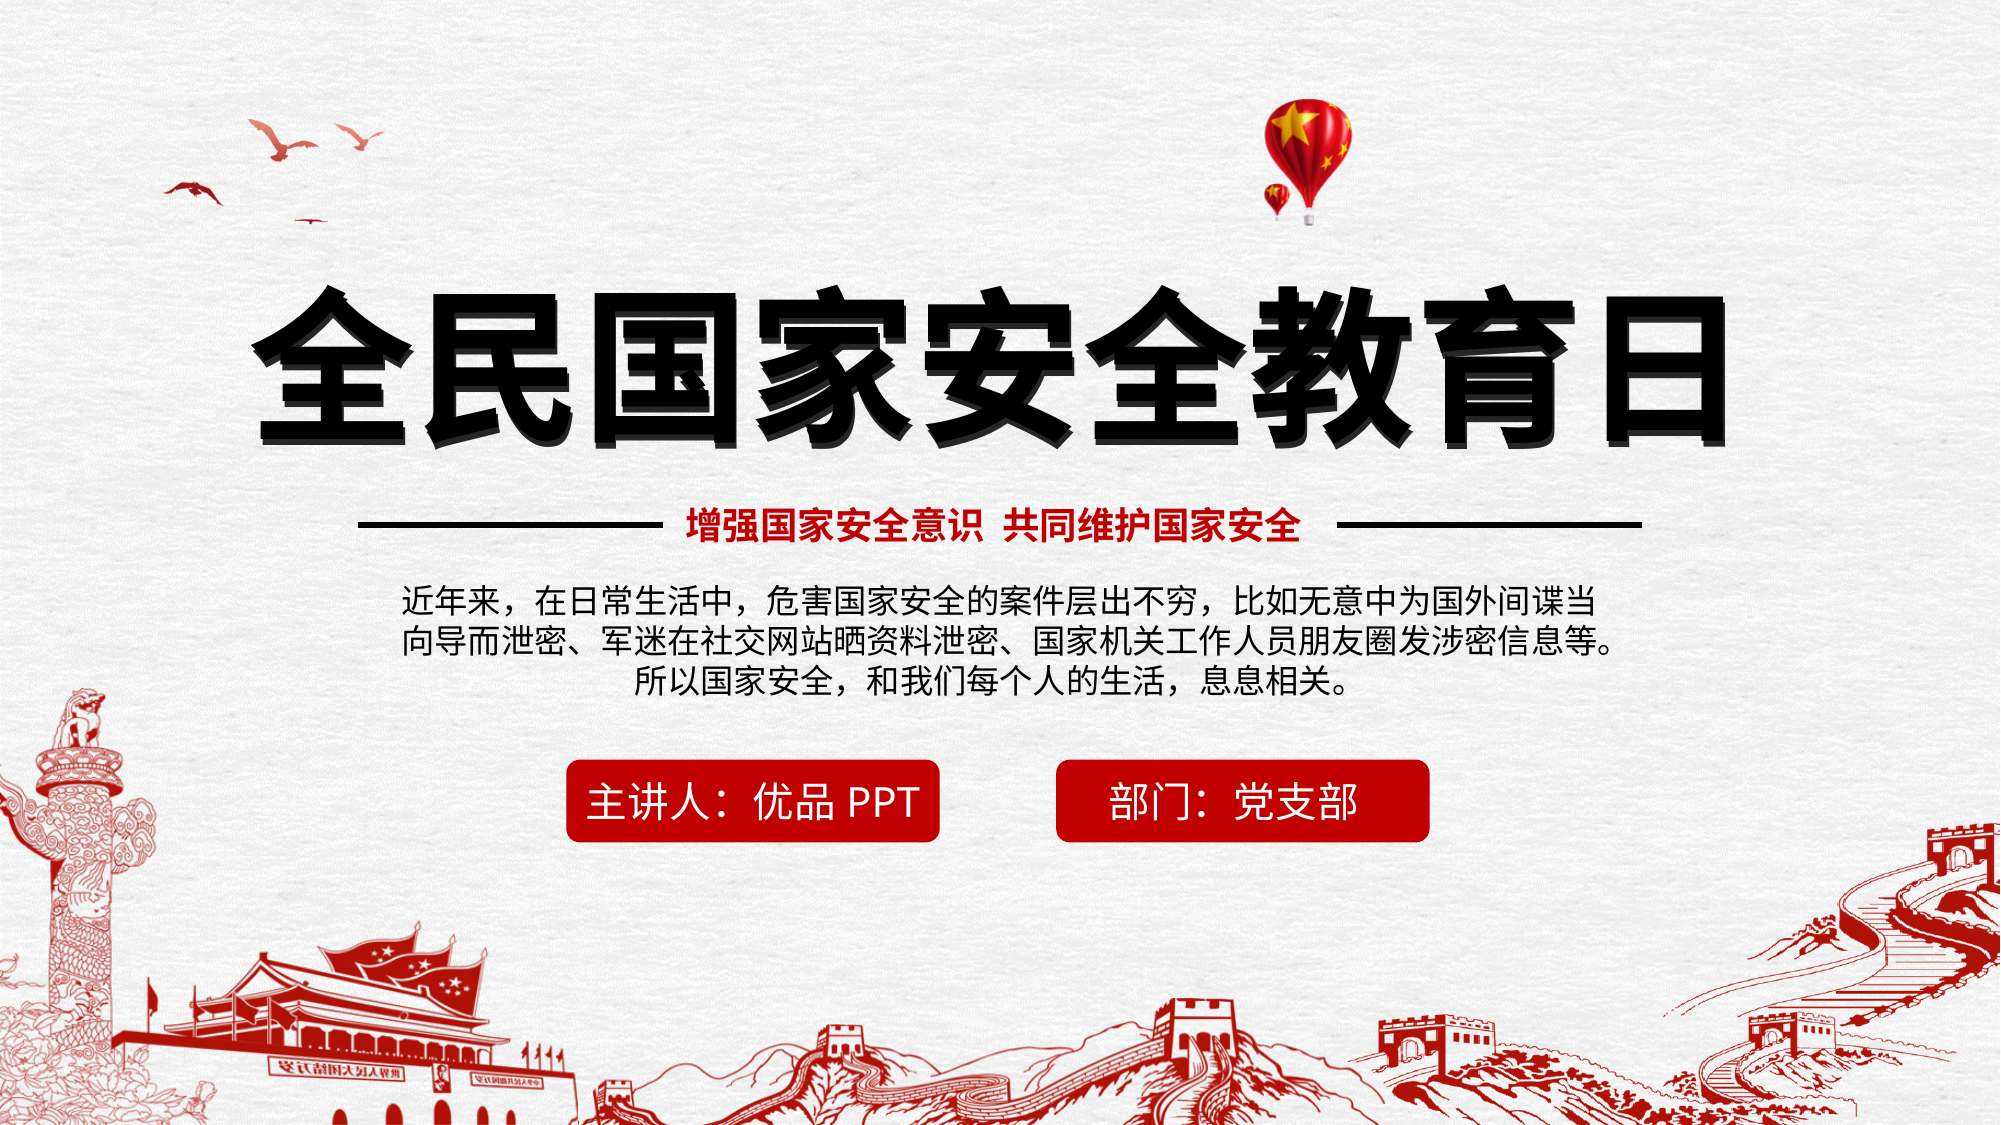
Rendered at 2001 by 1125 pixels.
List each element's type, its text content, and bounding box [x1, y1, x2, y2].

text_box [358, 494, 1642, 556]
text_box 主讲人：优品PPT [565, 758, 941, 844]
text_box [219, 253, 1781, 477]
text_box 近年来，在日常生活中，危害国家安全的案件层出不穷，比如无意中为国外间谍当向导而泄密、军迷在社交网站晒资料泄密、国家机关工作人员朋友圈发涉密信息等。 所以国家安全，和我们每个人的生活，息息相关。 [378, 573, 1621, 708]
text_box 部门：党支部 [1055, 758, 1431, 844]
picture [0, 0, 2001, 1125]
